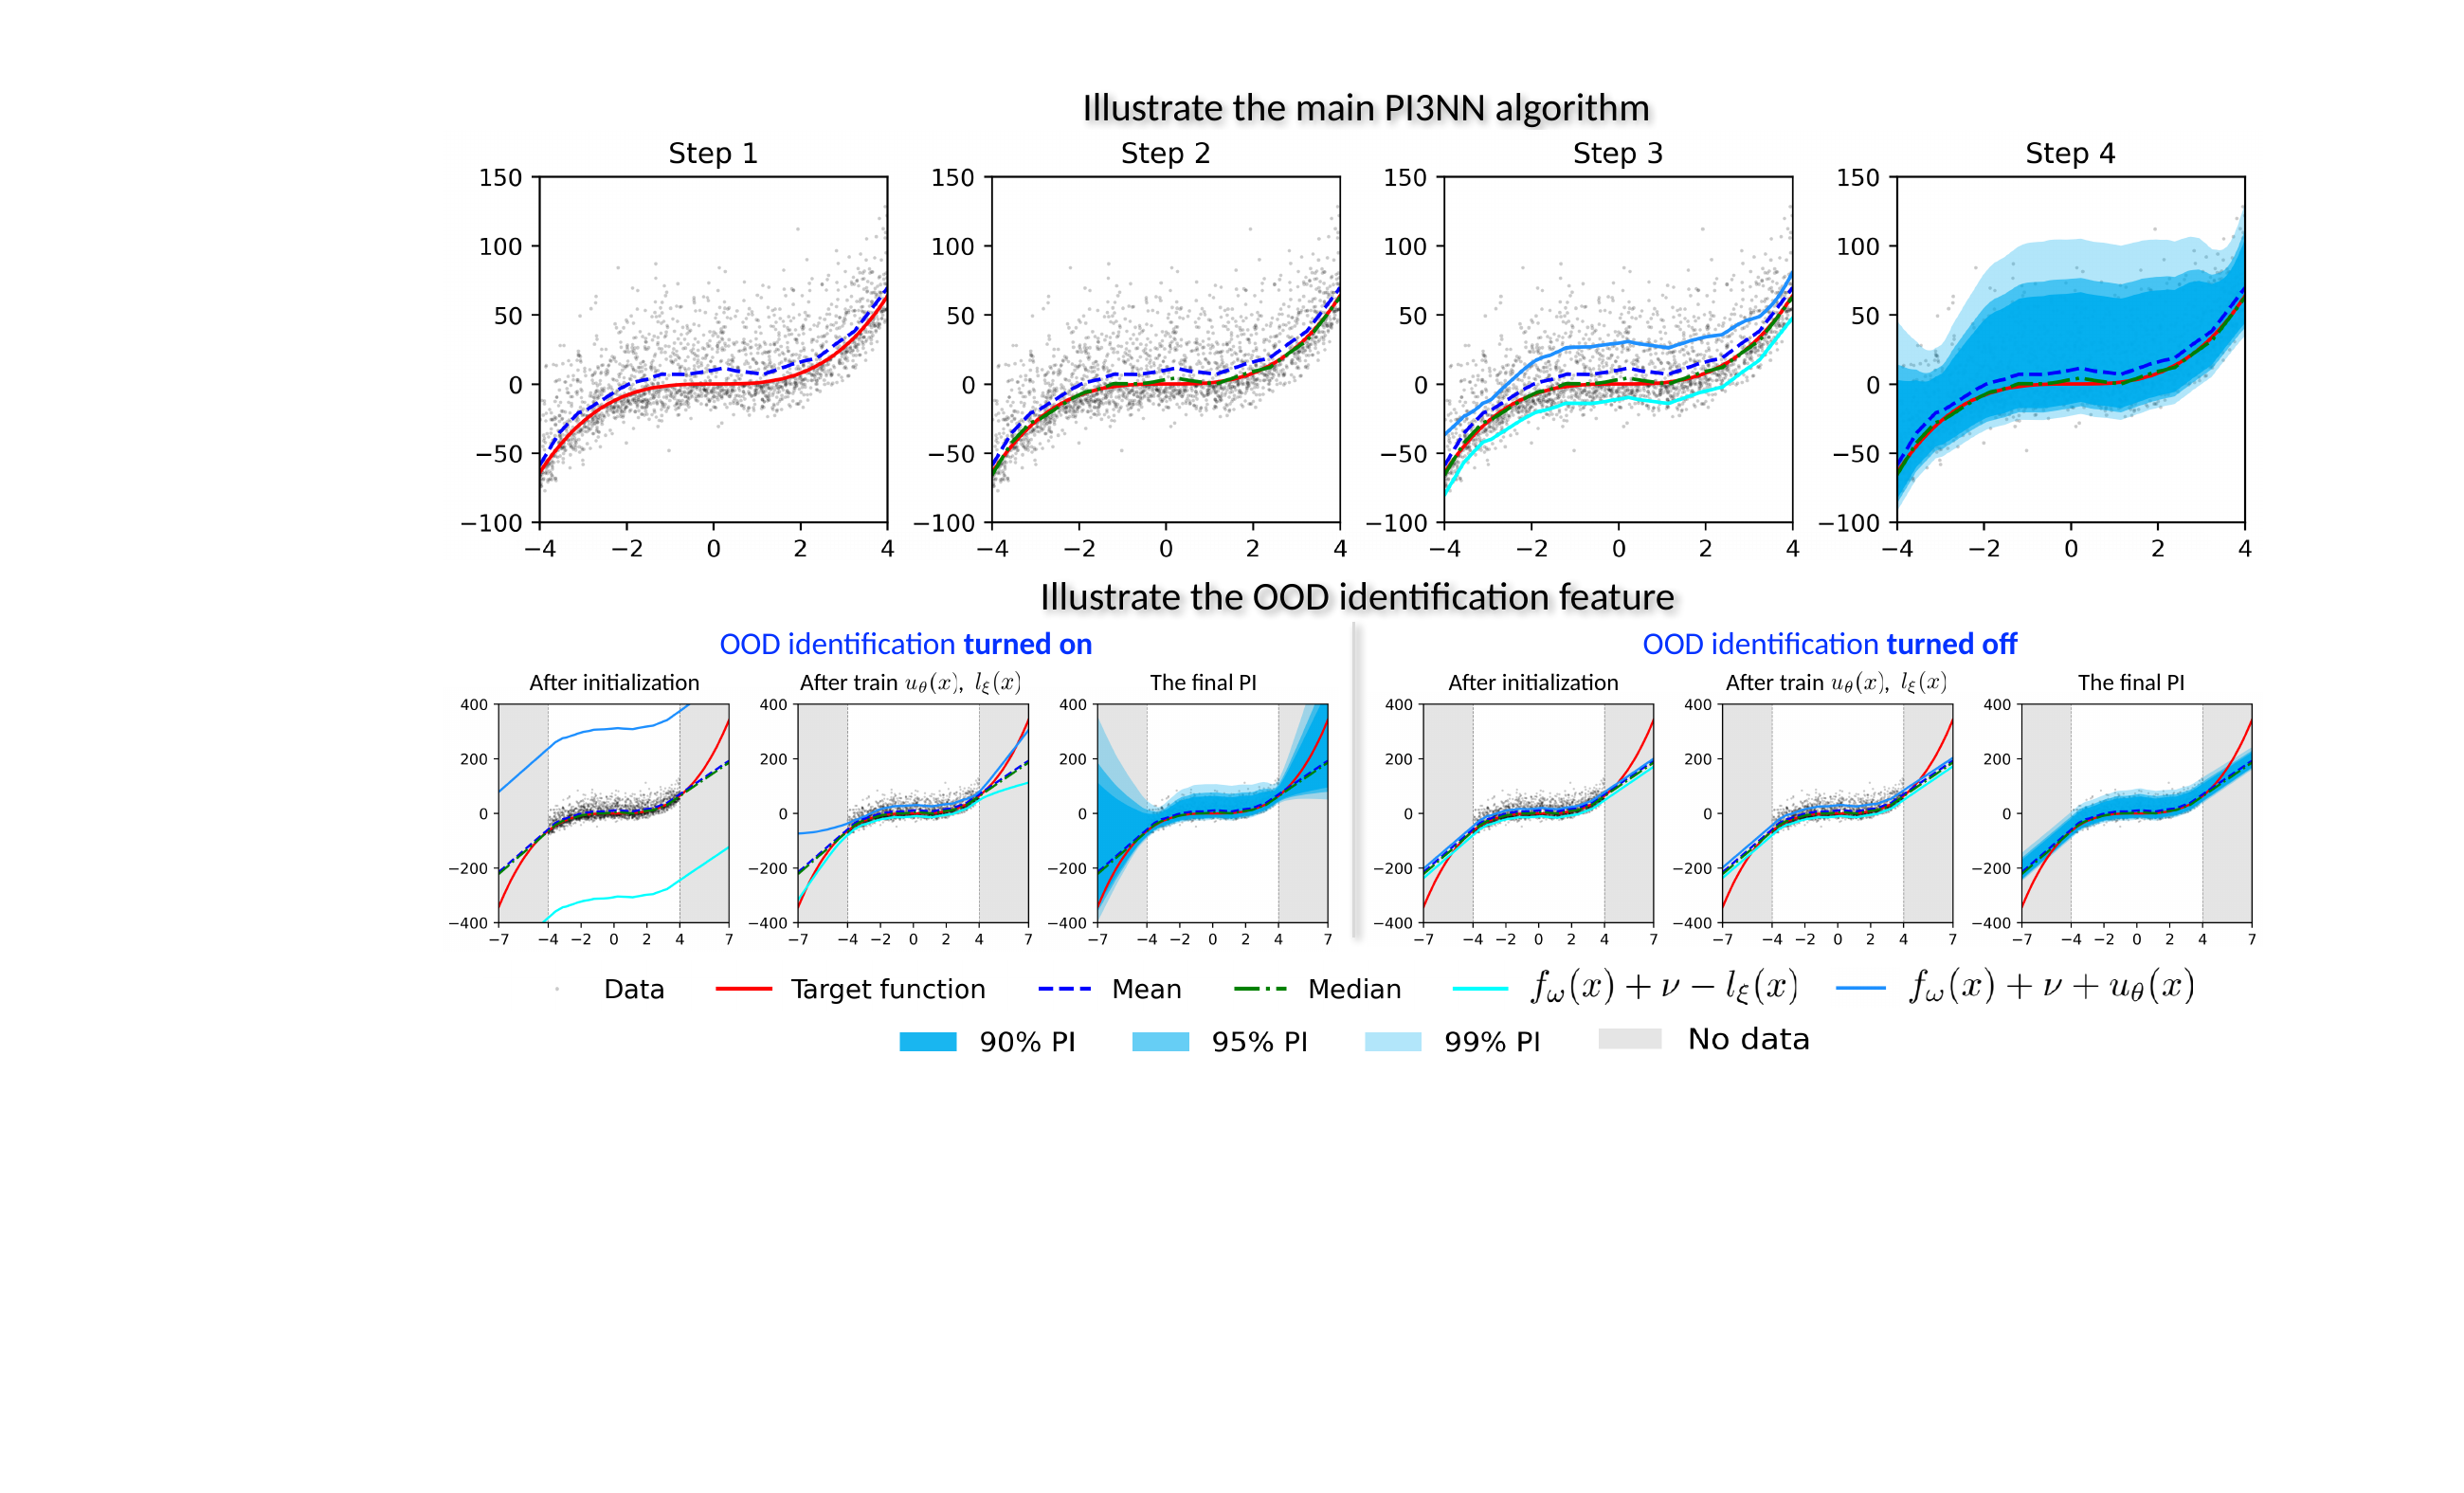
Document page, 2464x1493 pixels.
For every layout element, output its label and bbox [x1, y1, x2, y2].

text_box [443, 74, 2263, 1064]
